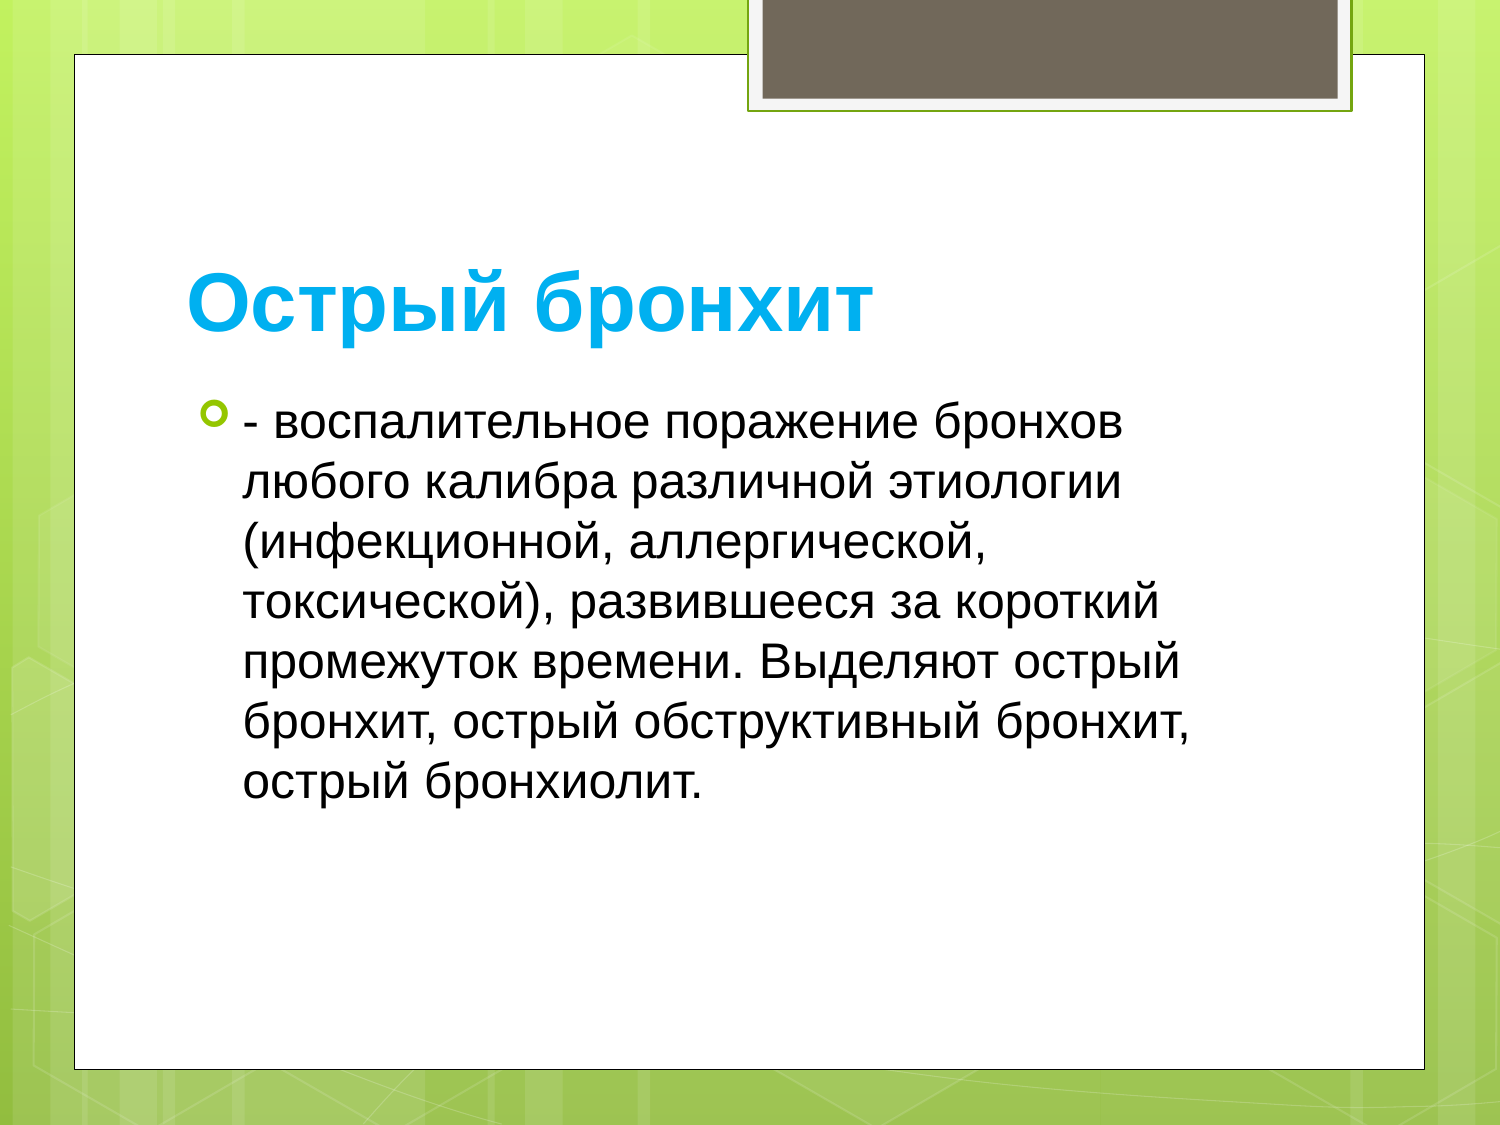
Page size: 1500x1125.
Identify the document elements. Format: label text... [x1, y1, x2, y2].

list - воспалительное поражение бронхов любого калибра различной этиологии (инфекционной, аллергической, токсической), развившееся за короткий промежуток времени. Выделяют острый бронхит, острый обструктивный бронхит, острый бронхиолит. [171, 381, 1283, 957]
title Острый бронхит [171, 168, 1324, 357]
